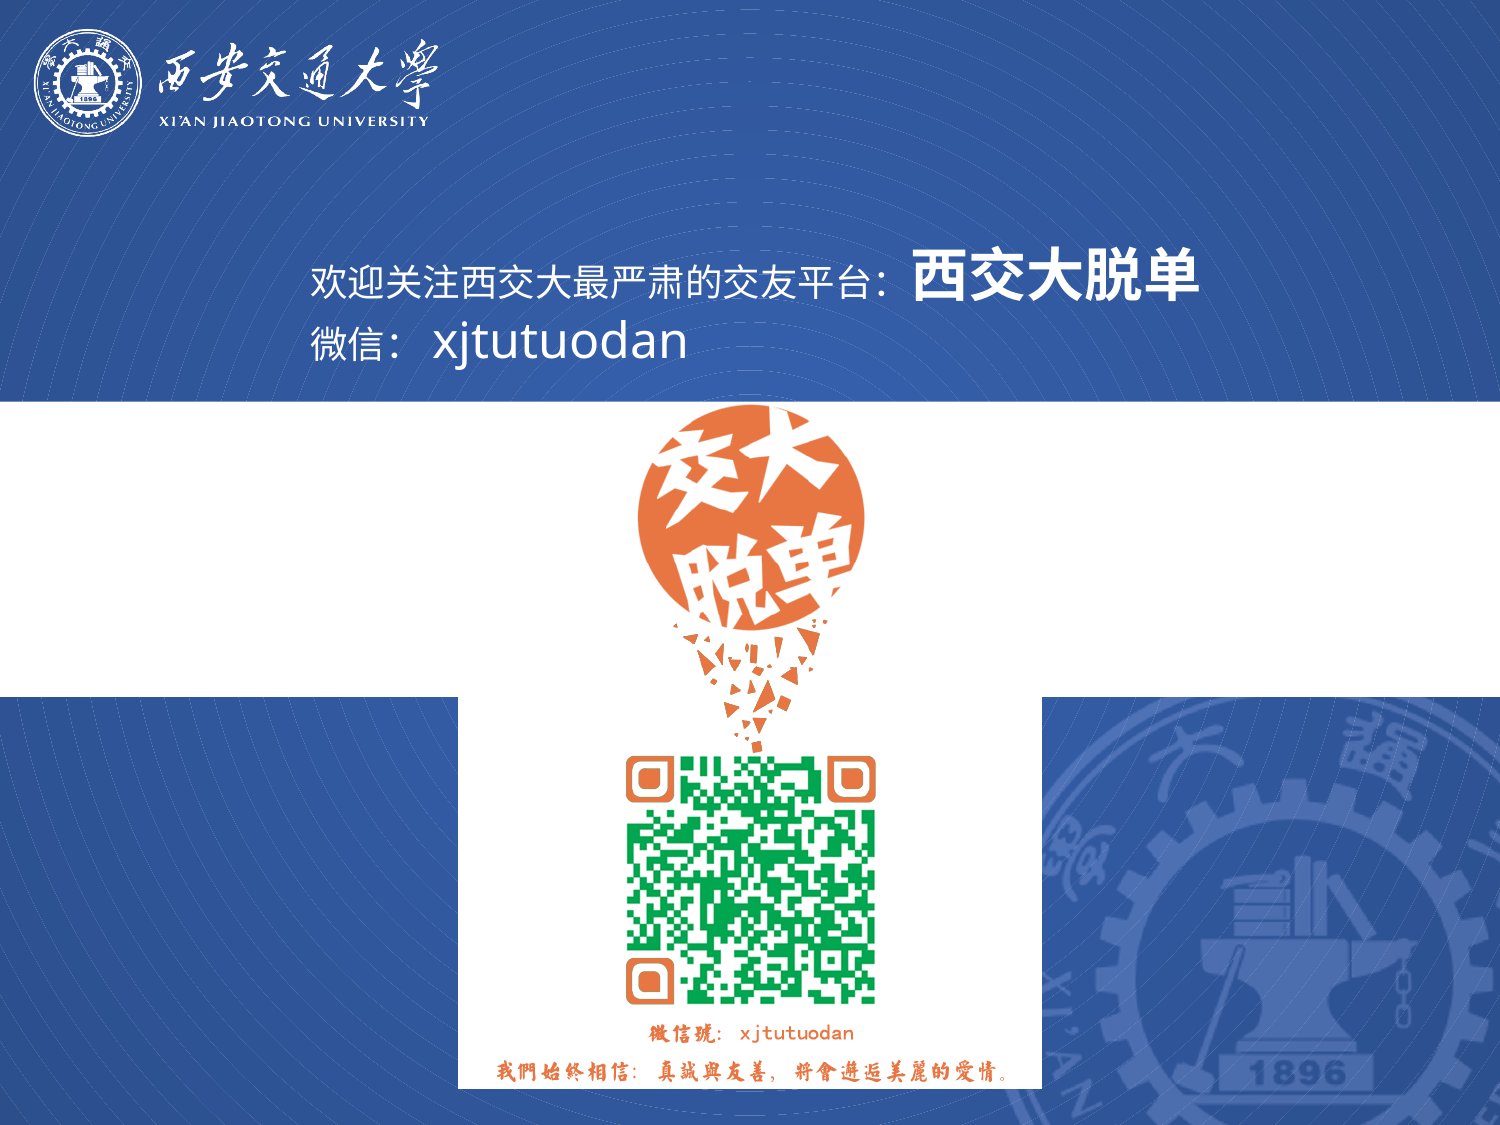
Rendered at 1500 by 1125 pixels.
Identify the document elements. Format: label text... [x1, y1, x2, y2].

text_box 欢迎关注西交大最严肃的交友平台：西交大脱单 微信：xjtutuodan [295, 231, 1307, 376]
text_box [0, 401, 1500, 698]
picture [458, 404, 1042, 1089]
picture [33, 24, 447, 137]
